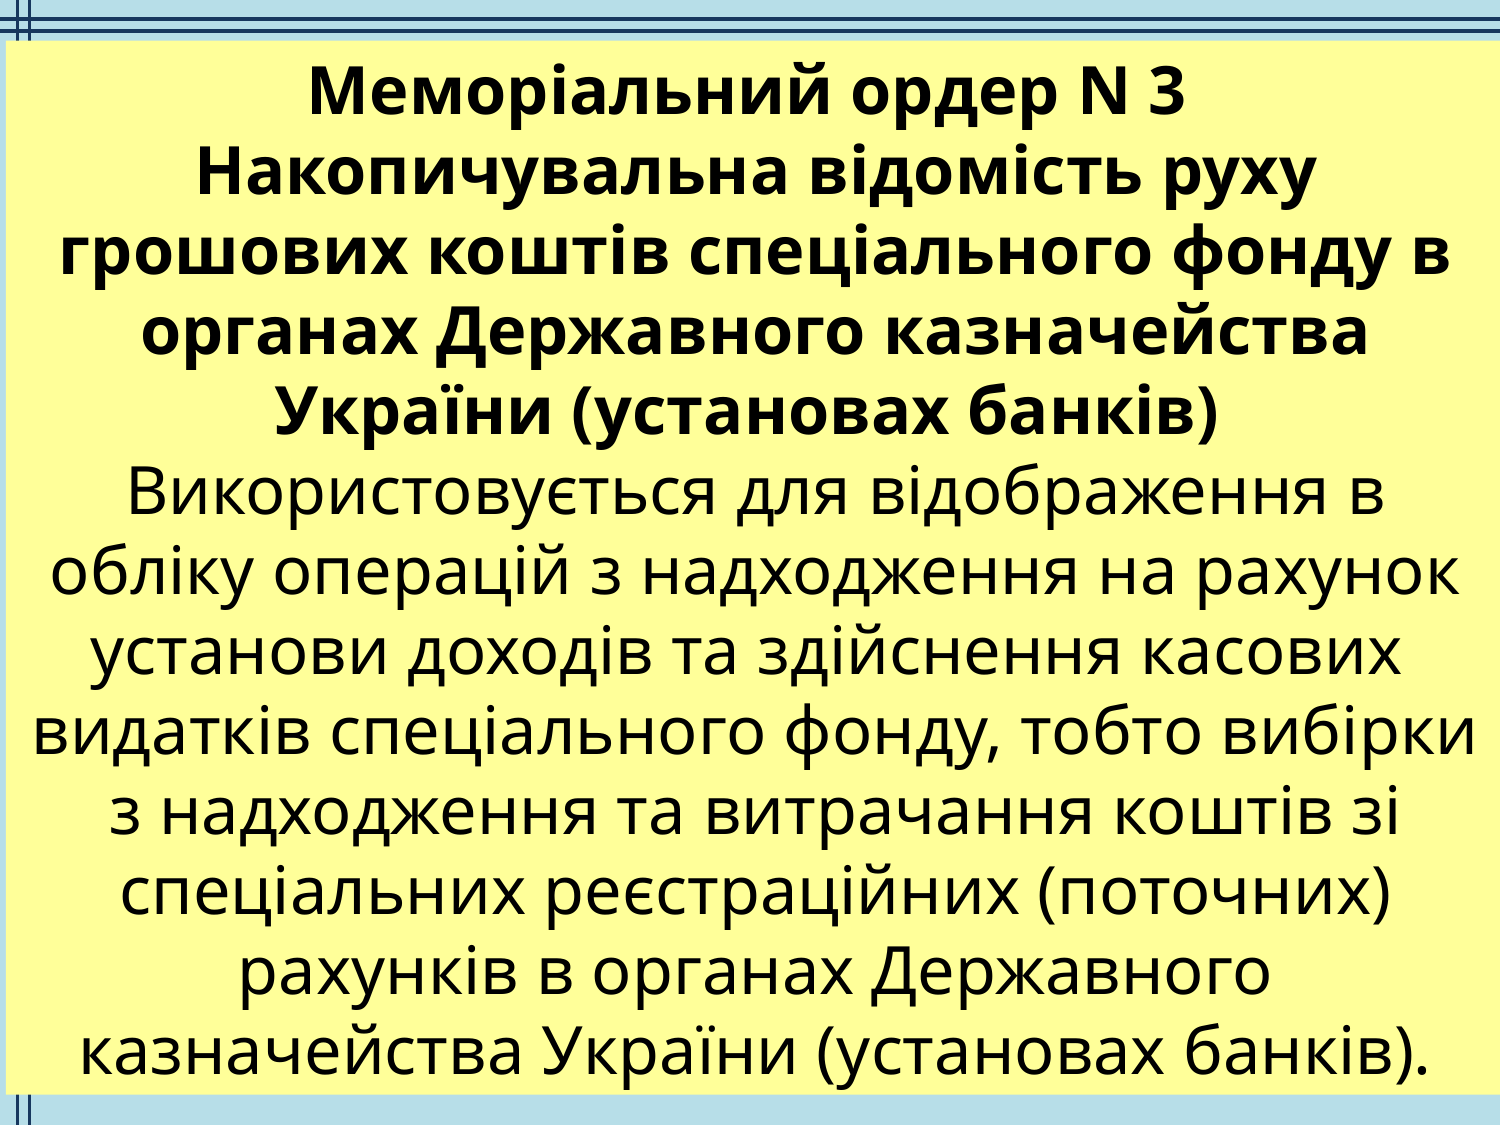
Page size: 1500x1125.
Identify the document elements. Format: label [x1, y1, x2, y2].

text_box [0, 0, 1500, 1125]
